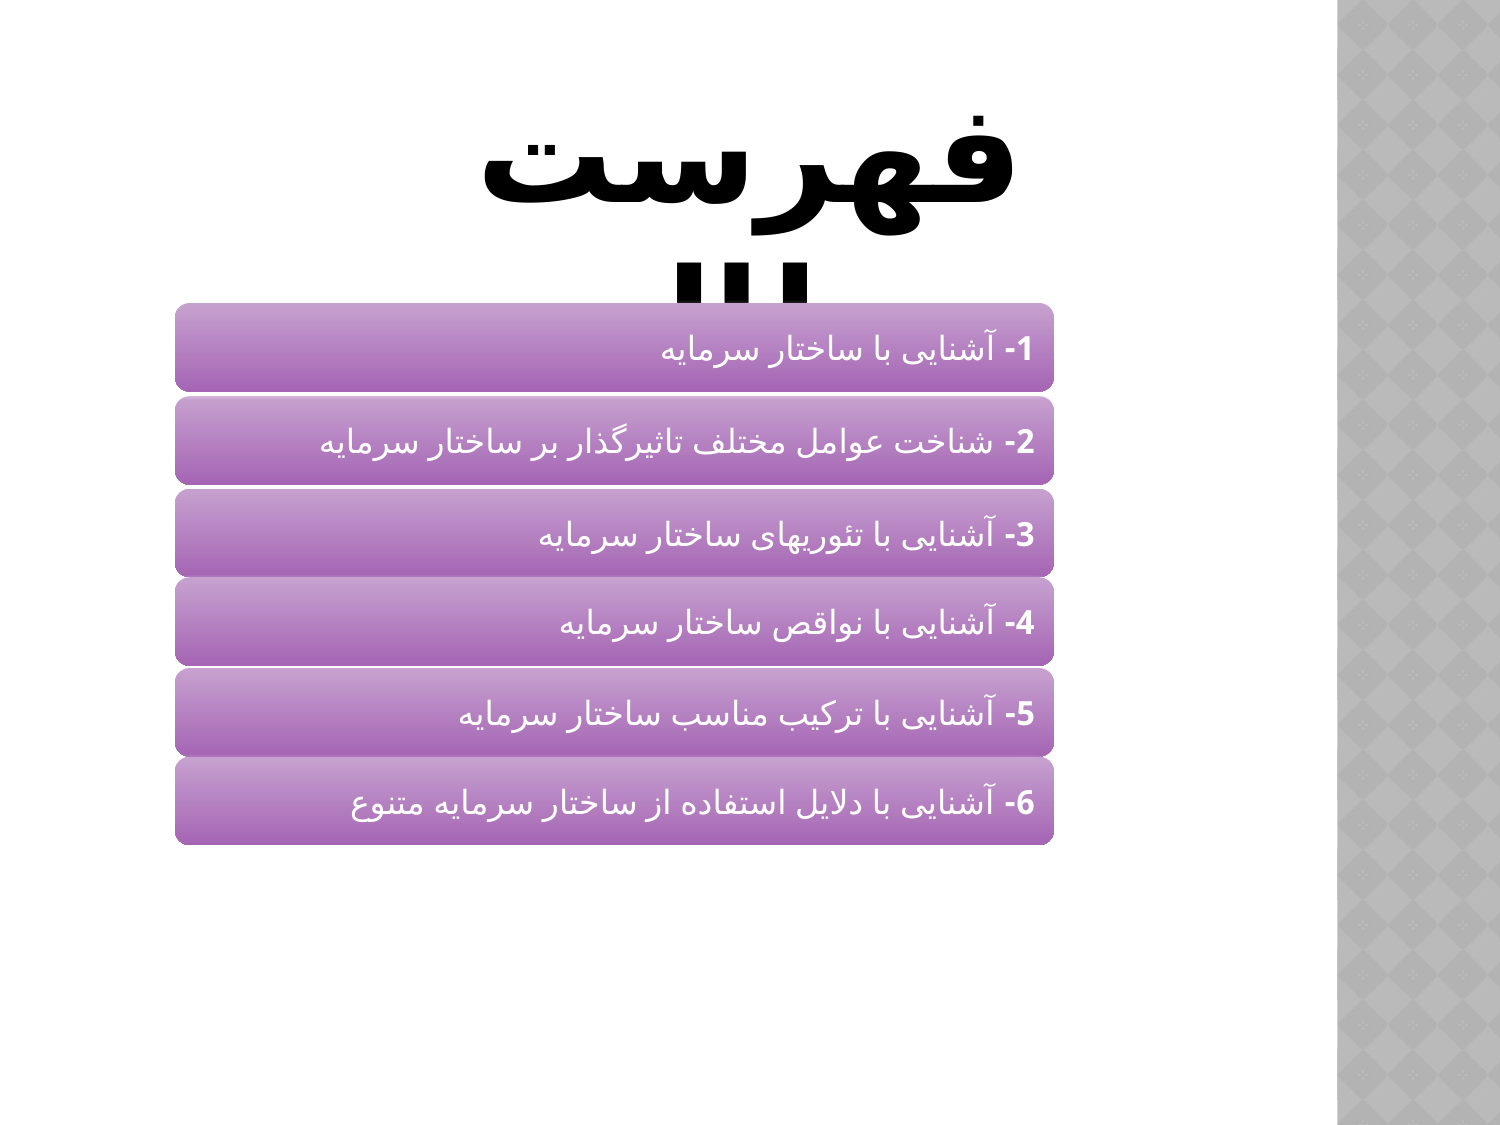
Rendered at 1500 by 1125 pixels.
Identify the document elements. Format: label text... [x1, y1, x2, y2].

text_box 1- آشنایی با ساختار سرمایه [174, 302, 1054, 392]
text_box 3- آشنایی با تئوری­های ساختار سرمایه [174, 488, 1054, 576]
text_box 6- آشنایی با دلایل استفاده از ساختار سرمایه متنوع [174, 756, 1054, 846]
text_box 5- آشنایی با ترکیب مناسب ساختار سرمایه [174, 667, 1054, 756]
text_box 2- شناخت عوامل مختلف تاثیرگذار بر ساختار سرمایه [174, 399, 1054, 485]
text_box 4- آشنایی با نواقص ساختار سرمایه [174, 577, 1054, 666]
text_box فهرست مطالب [281, 58, 1219, 403]
